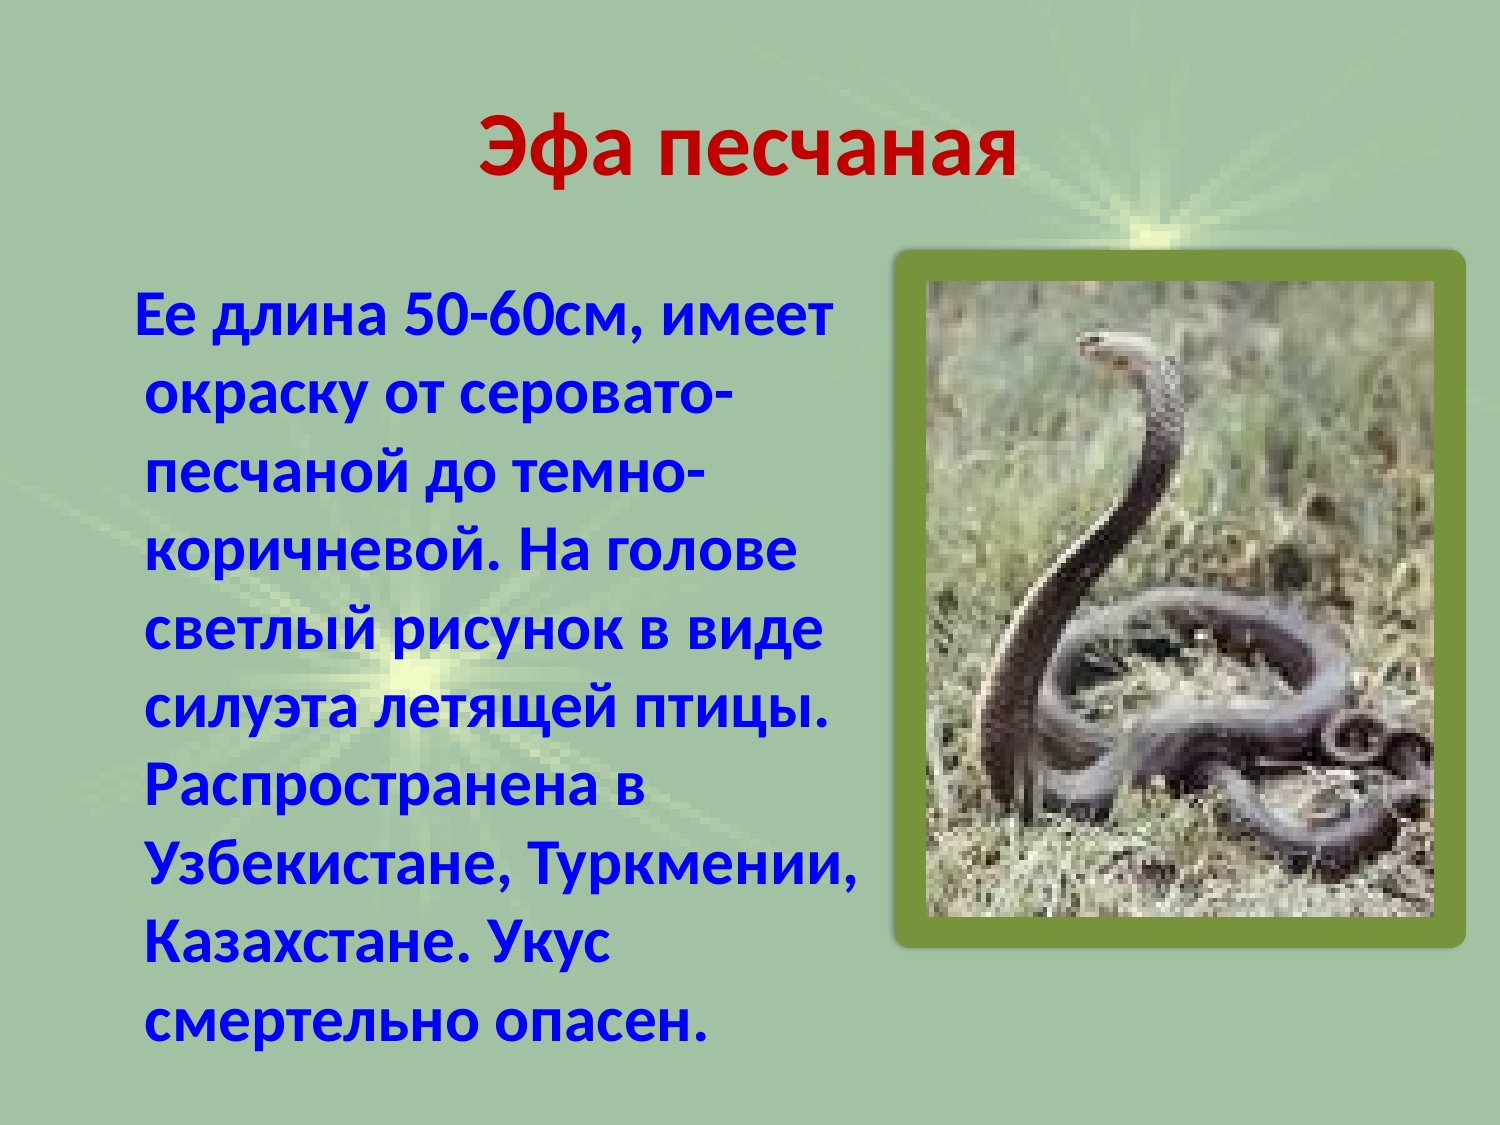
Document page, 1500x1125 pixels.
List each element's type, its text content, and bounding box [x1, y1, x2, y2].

picture [0, 0, 1500, 1125]
list Ее длина 50-60см, имеет окраску от серовато-песчаной до темно-коричневой. На голове светлый рисунок в виде силуэта летящей птицы. Распространена в Узбекистане, Туркмении, Казахстане. Укус смертельно опасен. [75, 262, 914, 1067]
title Эфа песчаная [75, 45, 1425, 233]
